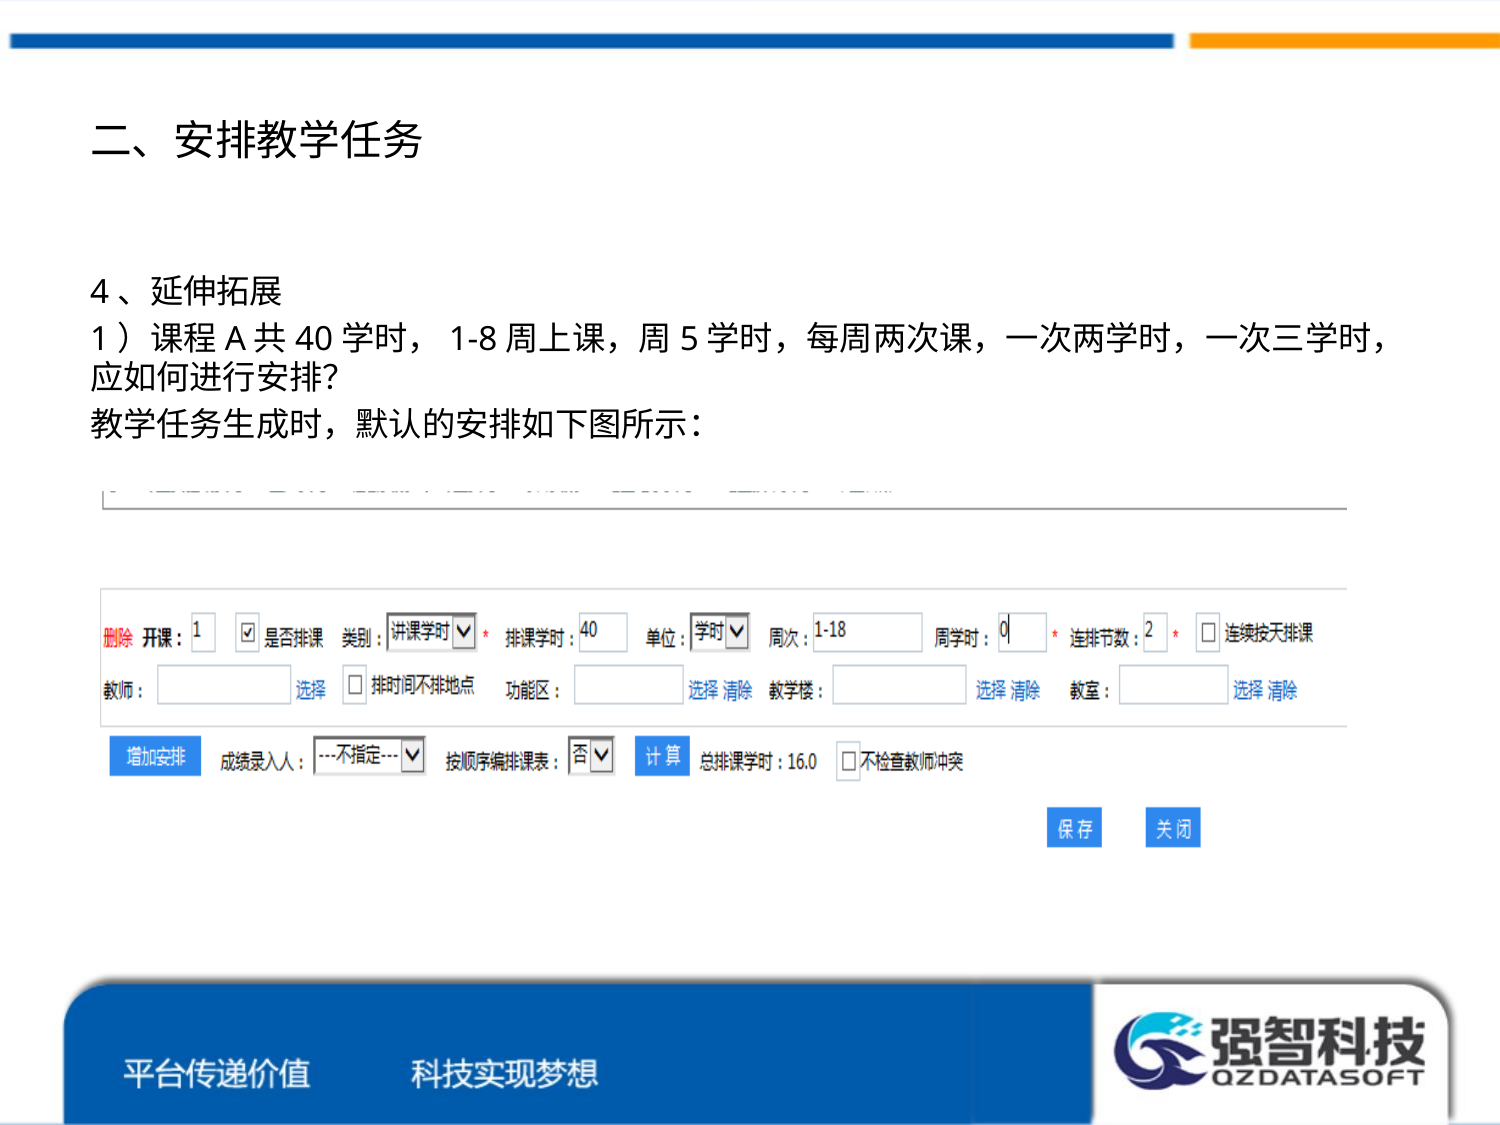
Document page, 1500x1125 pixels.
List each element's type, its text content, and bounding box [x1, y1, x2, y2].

picture [0, 0, 1500, 1125]
title 二、安排教学任务 [74, 44, 1426, 233]
list 4、延伸拓展 1）课程A共40学时，1-8周上课，周5学时，每周两次课，一次两学时，一次三学时，应如何进行安排？ 教学任务生成时，默认的安排如下图所示： [74, 262, 1426, 1006]
